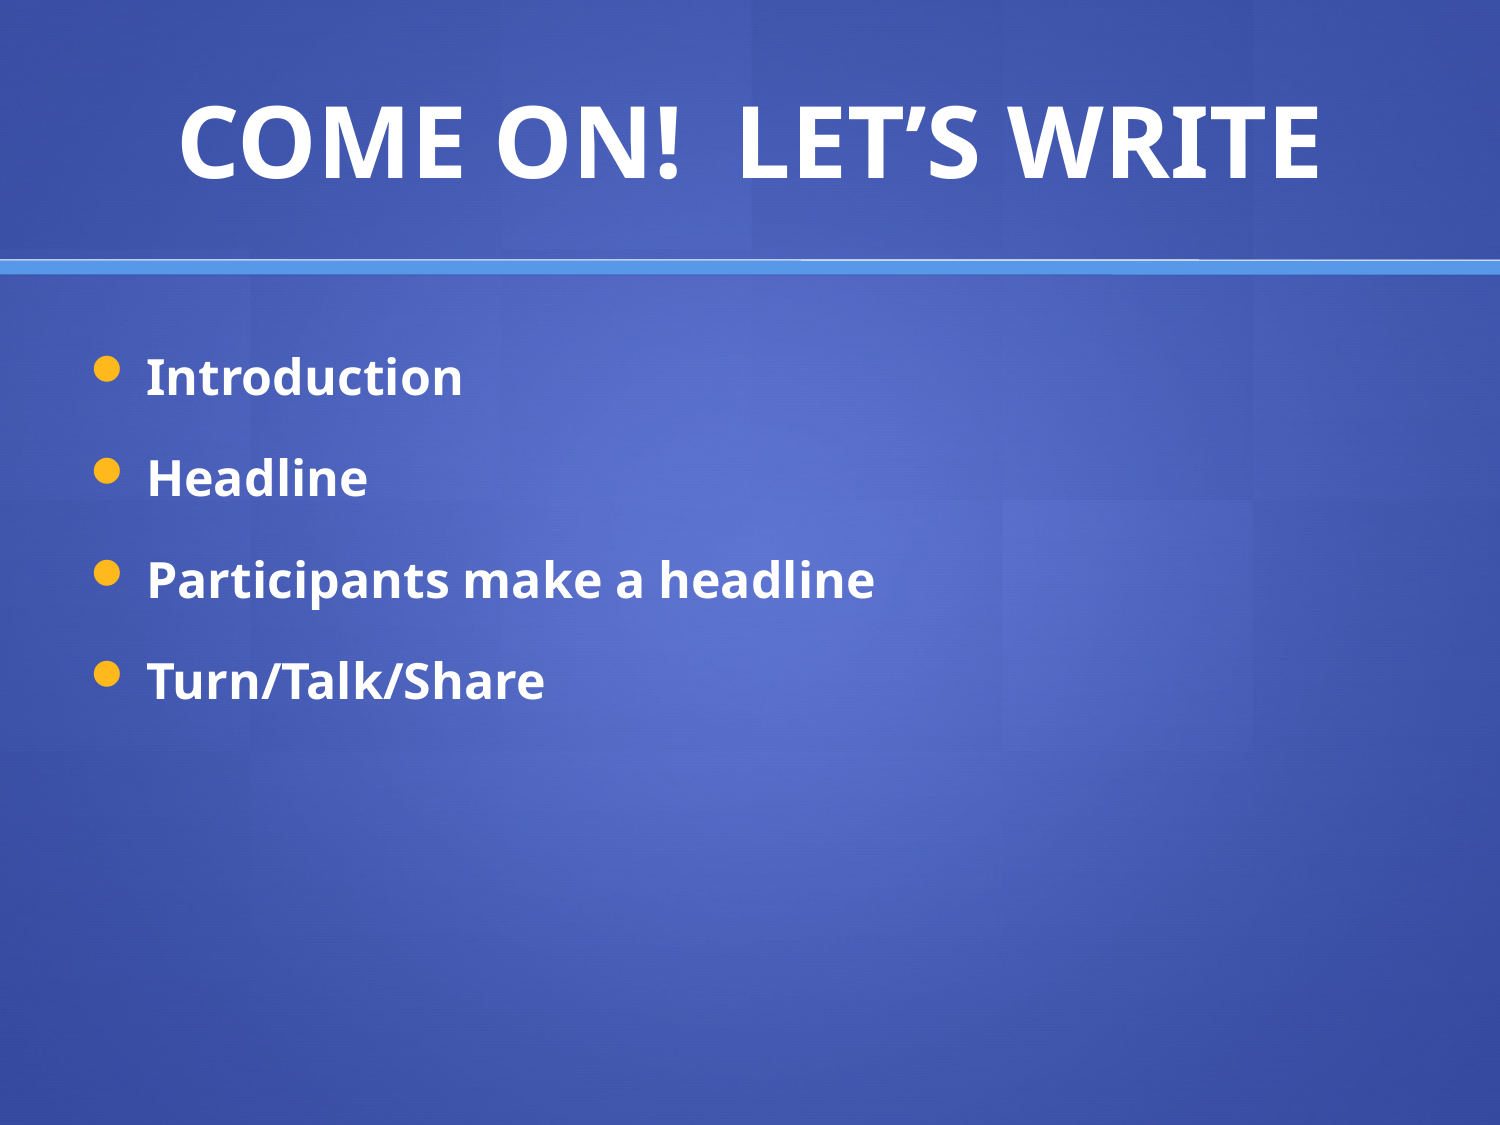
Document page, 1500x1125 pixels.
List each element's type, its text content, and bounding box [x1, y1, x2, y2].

list Introduction Headline Participants make a headline Turn/Talk/Share [75, 337, 1425, 988]
title COME ON! LET’S WRITE [75, 45, 1425, 233]
